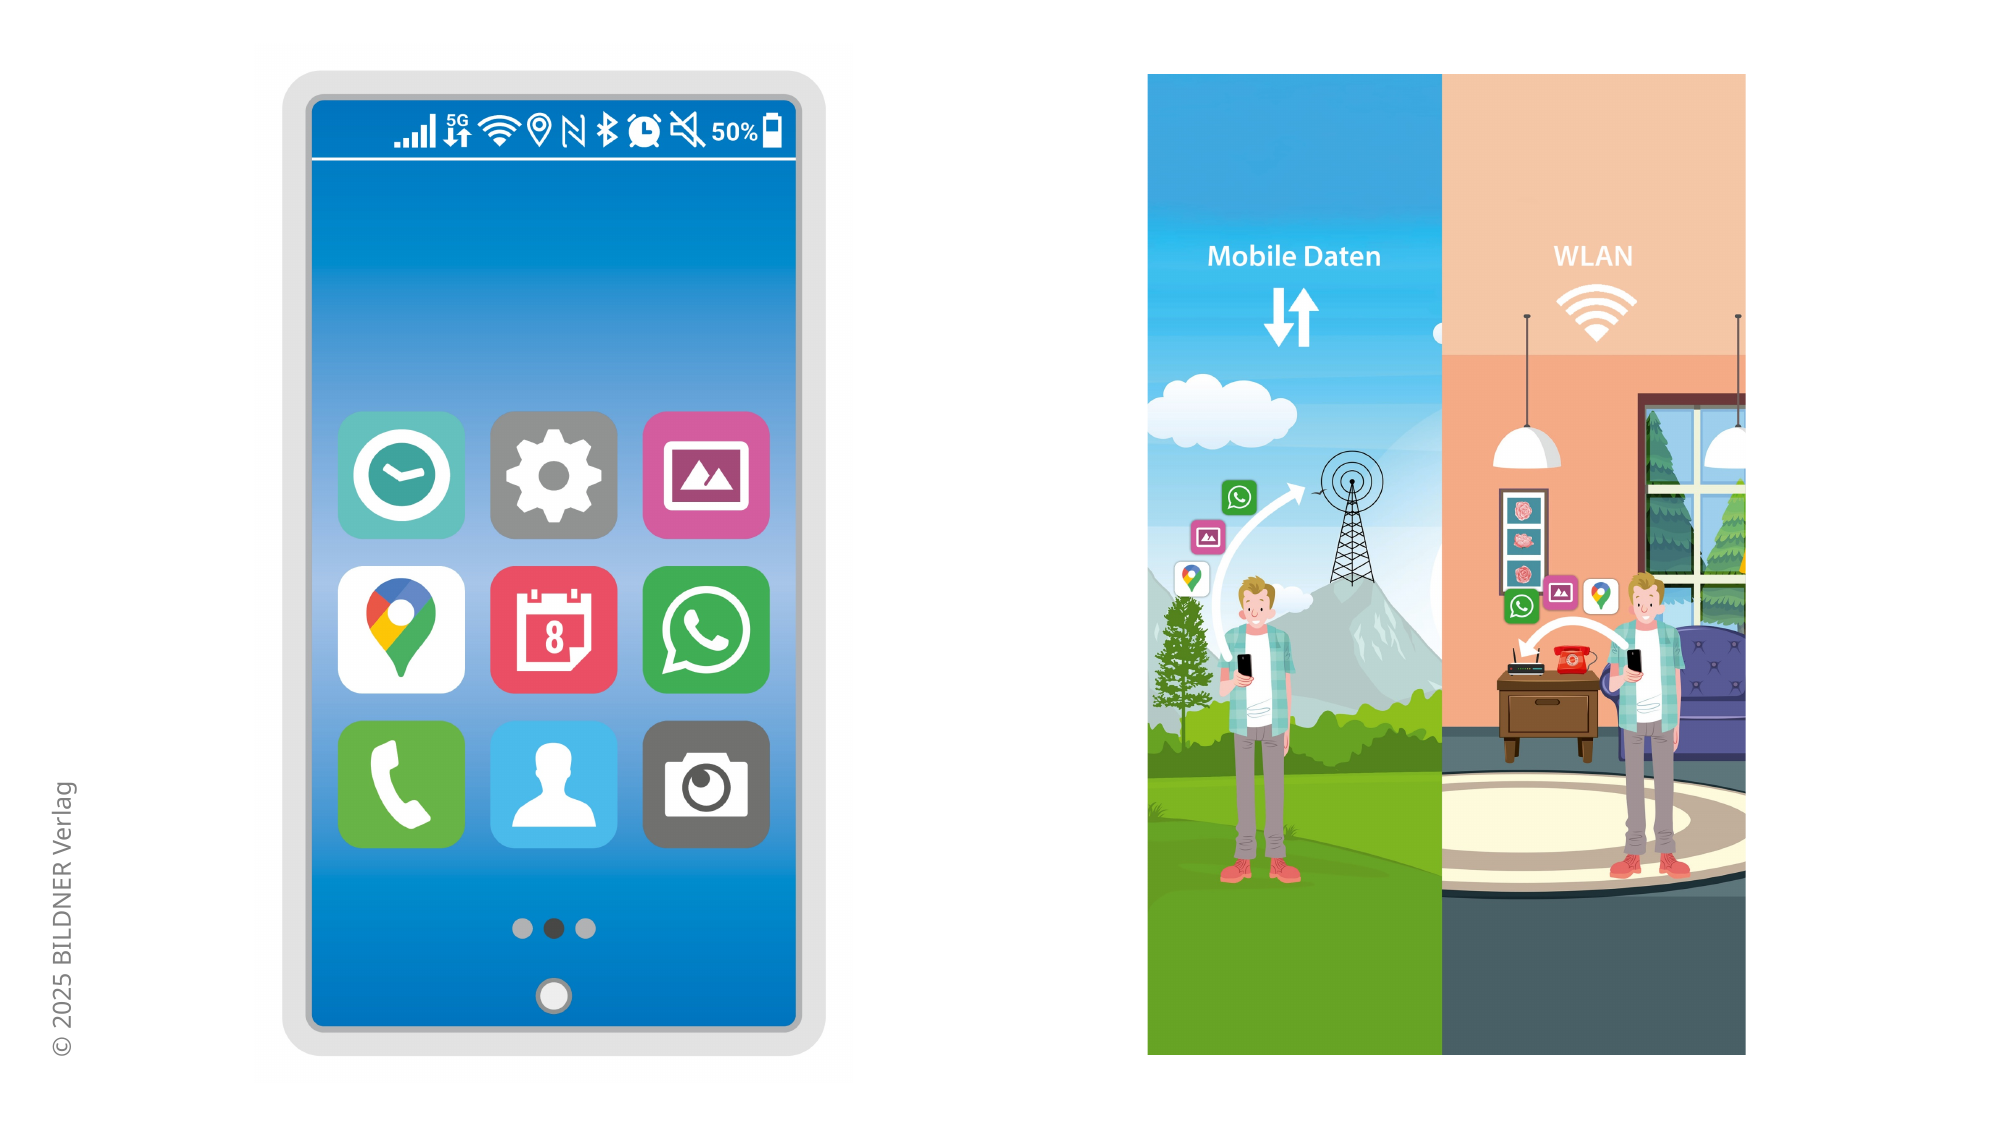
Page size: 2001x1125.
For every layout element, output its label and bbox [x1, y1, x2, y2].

picture [1147, 73, 1746, 1055]
picture [254, 43, 853, 1083]
